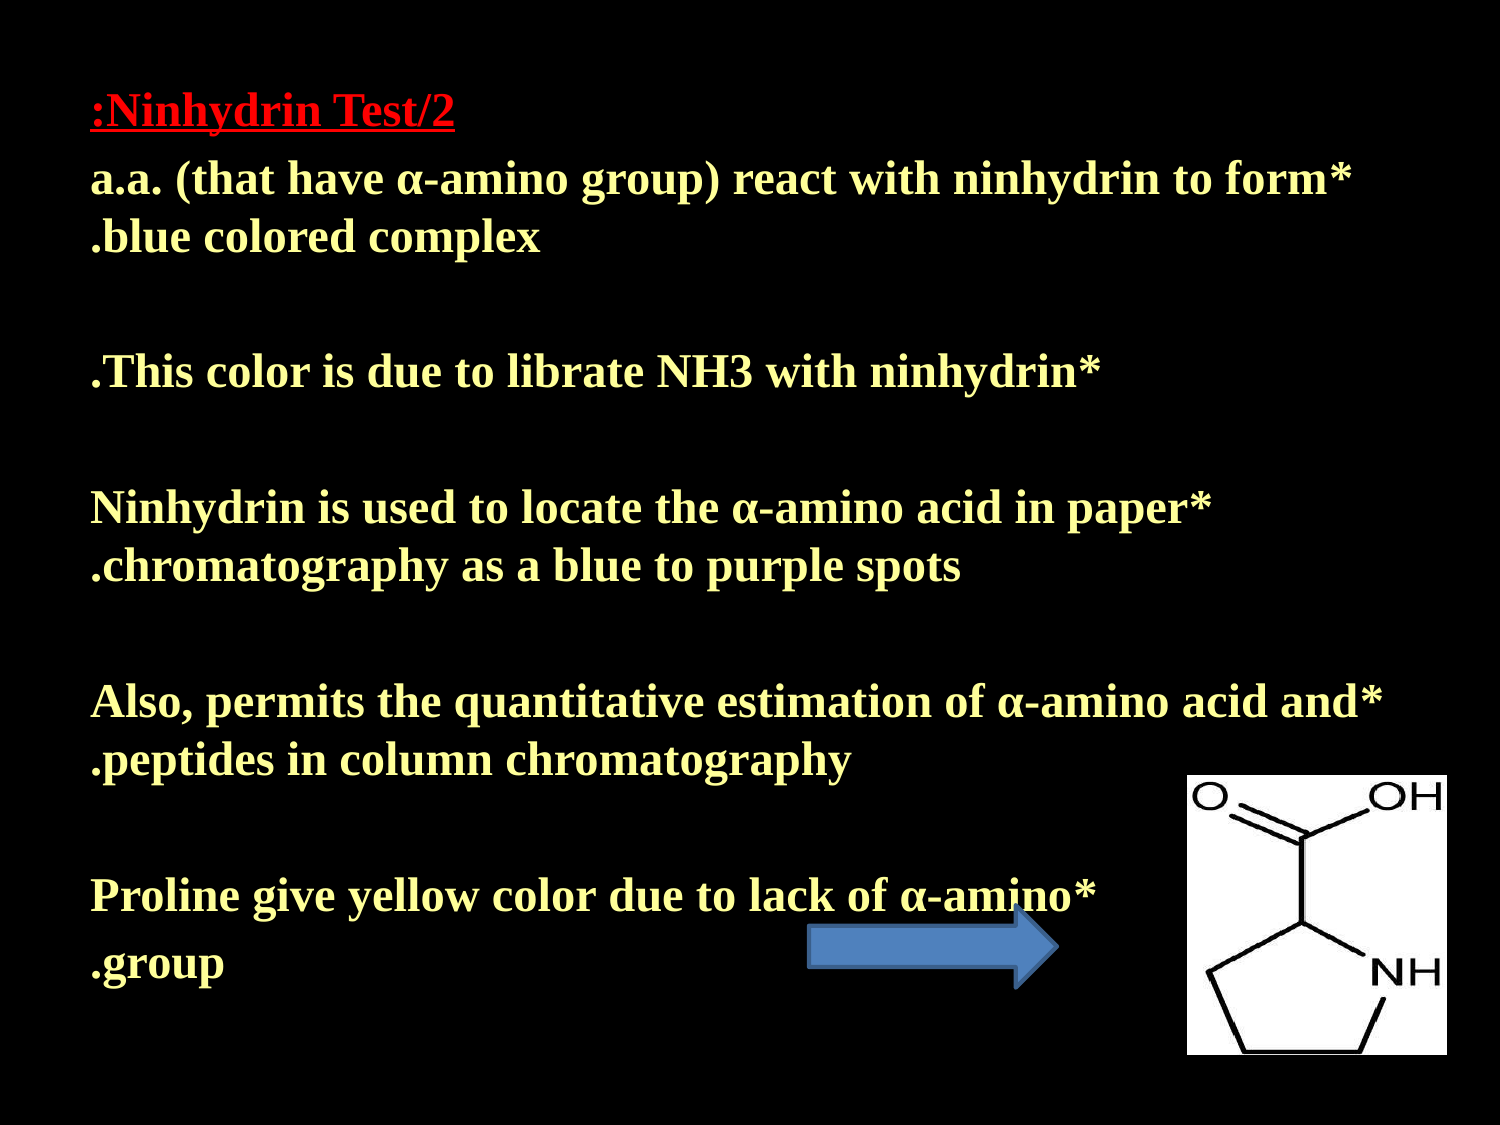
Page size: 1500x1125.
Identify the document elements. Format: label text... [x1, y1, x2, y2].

picture [1186, 774, 1448, 1055]
list 2/Ninhydrin Test: *a.a. (that have α-amino group) react with ninhydrin to form blue colored complex. *This color is due to librate NH3 with ninhydrin. *Ninhydrin is used to locate the α-amino acid in paper chromatography as a blue to purple spots. *Also, permits the quantitative estimation of α-amino acid and peptides in column chromatography. *Proline give yellow color due to lack of α-amino group. [75, 70, 1425, 1005]
text_box [806, 903, 1060, 990]
